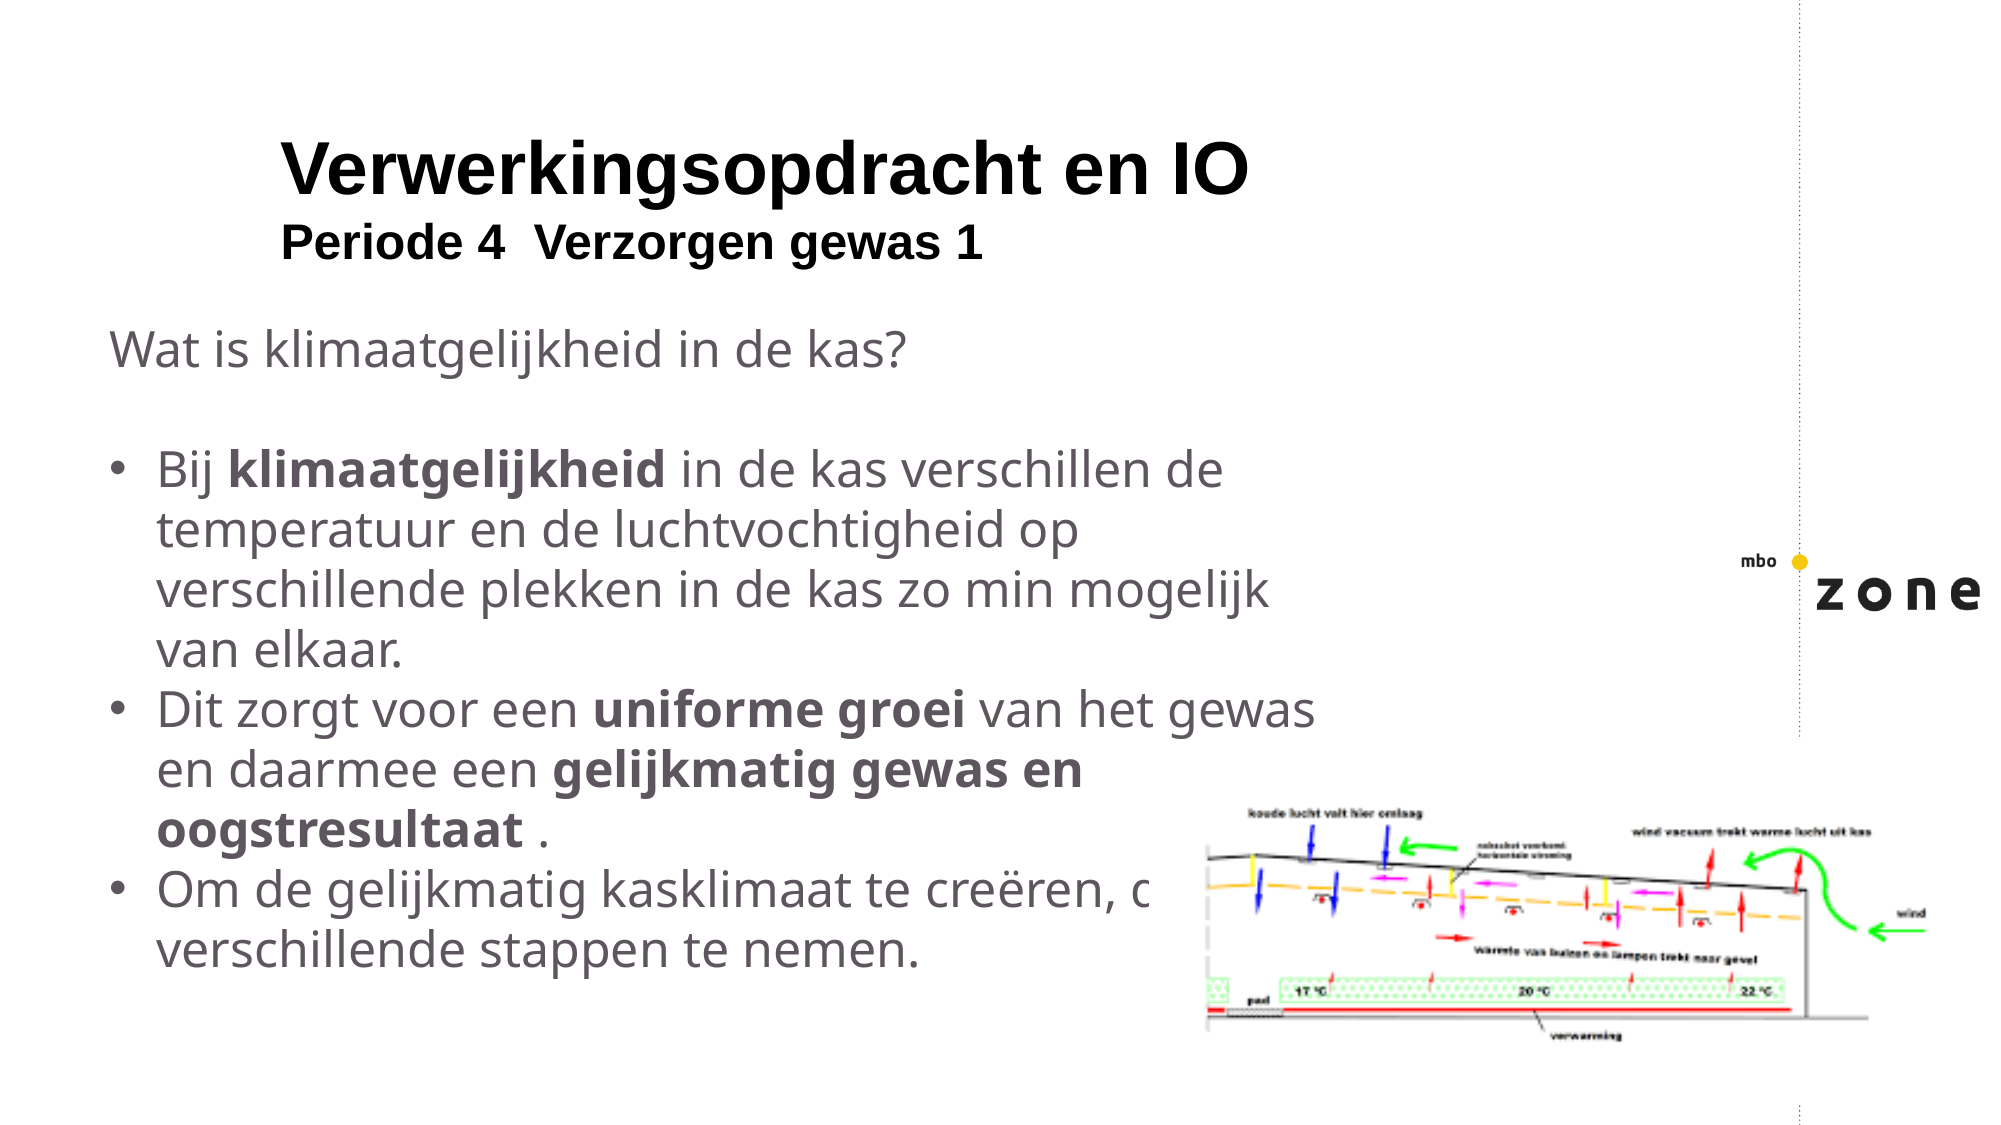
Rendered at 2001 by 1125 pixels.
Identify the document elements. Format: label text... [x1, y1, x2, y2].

text_box Verwerkingsopdracht en IO Periode 4 Verzorgen gewas 1 [265, 112, 1267, 309]
text_box Wat is klimaatgelijkheid in de kas? Bij klimaatgelijkheid in de kas verschillen de temperatuur en de luchtvochtigheid op verschillende plekken in de kas zo min mogelijk van elkaar. Dit zorgt voor een uniforme groei van het gewas en daarmee een gelijkmatig gewas en oogstresultaat . Om de gelijkmatig kasklimaat te creëren, dien je verschillende stappen te nemen. [94, 309, 1365, 985]
picture [1149, 0, 2001, 1125]
